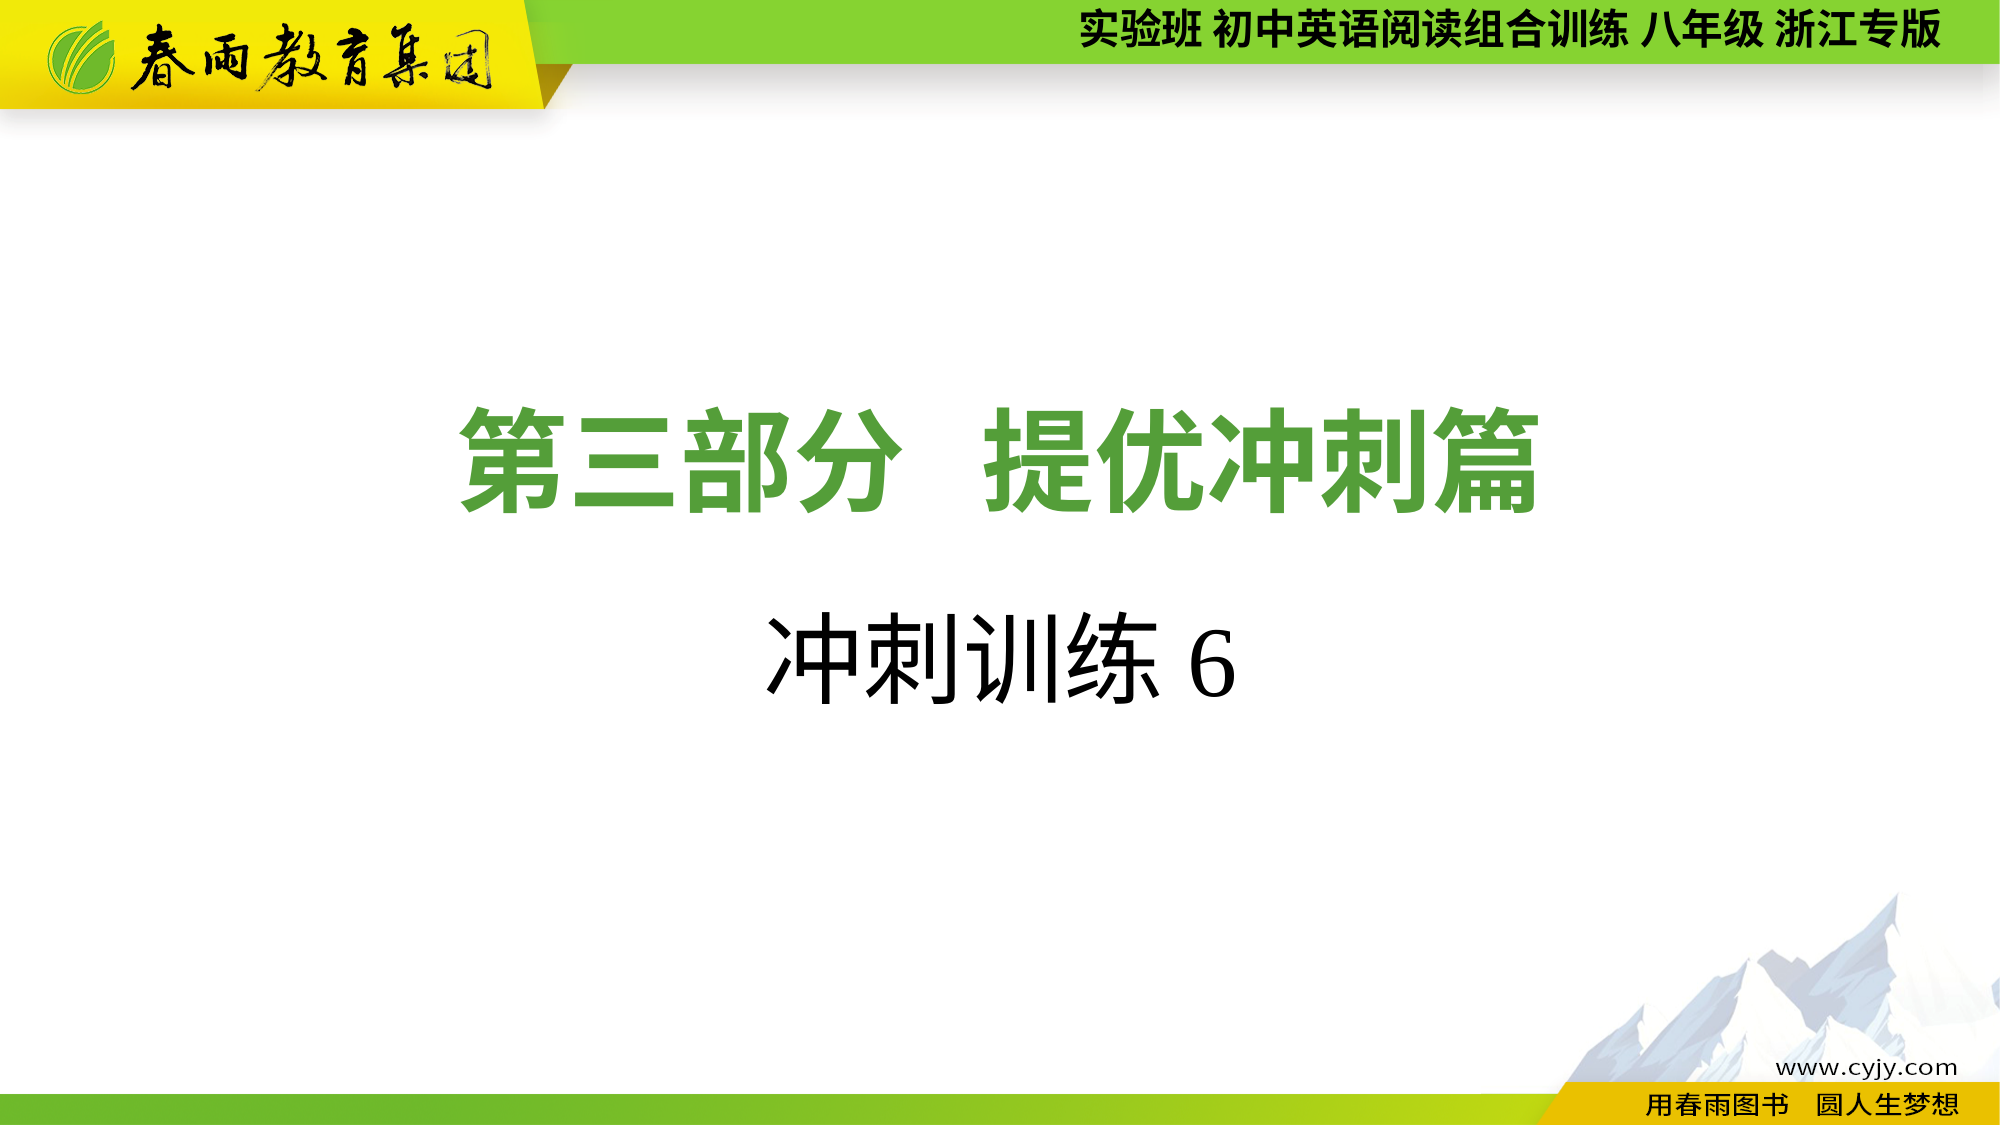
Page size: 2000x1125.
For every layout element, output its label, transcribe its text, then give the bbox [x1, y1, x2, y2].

text_box 冲刺训练6 [54, 528, 1946, 724]
text_box 第三部分 提优冲刺篇 [54, 316, 1946, 528]
picture [0, 0, 2000, 1125]
